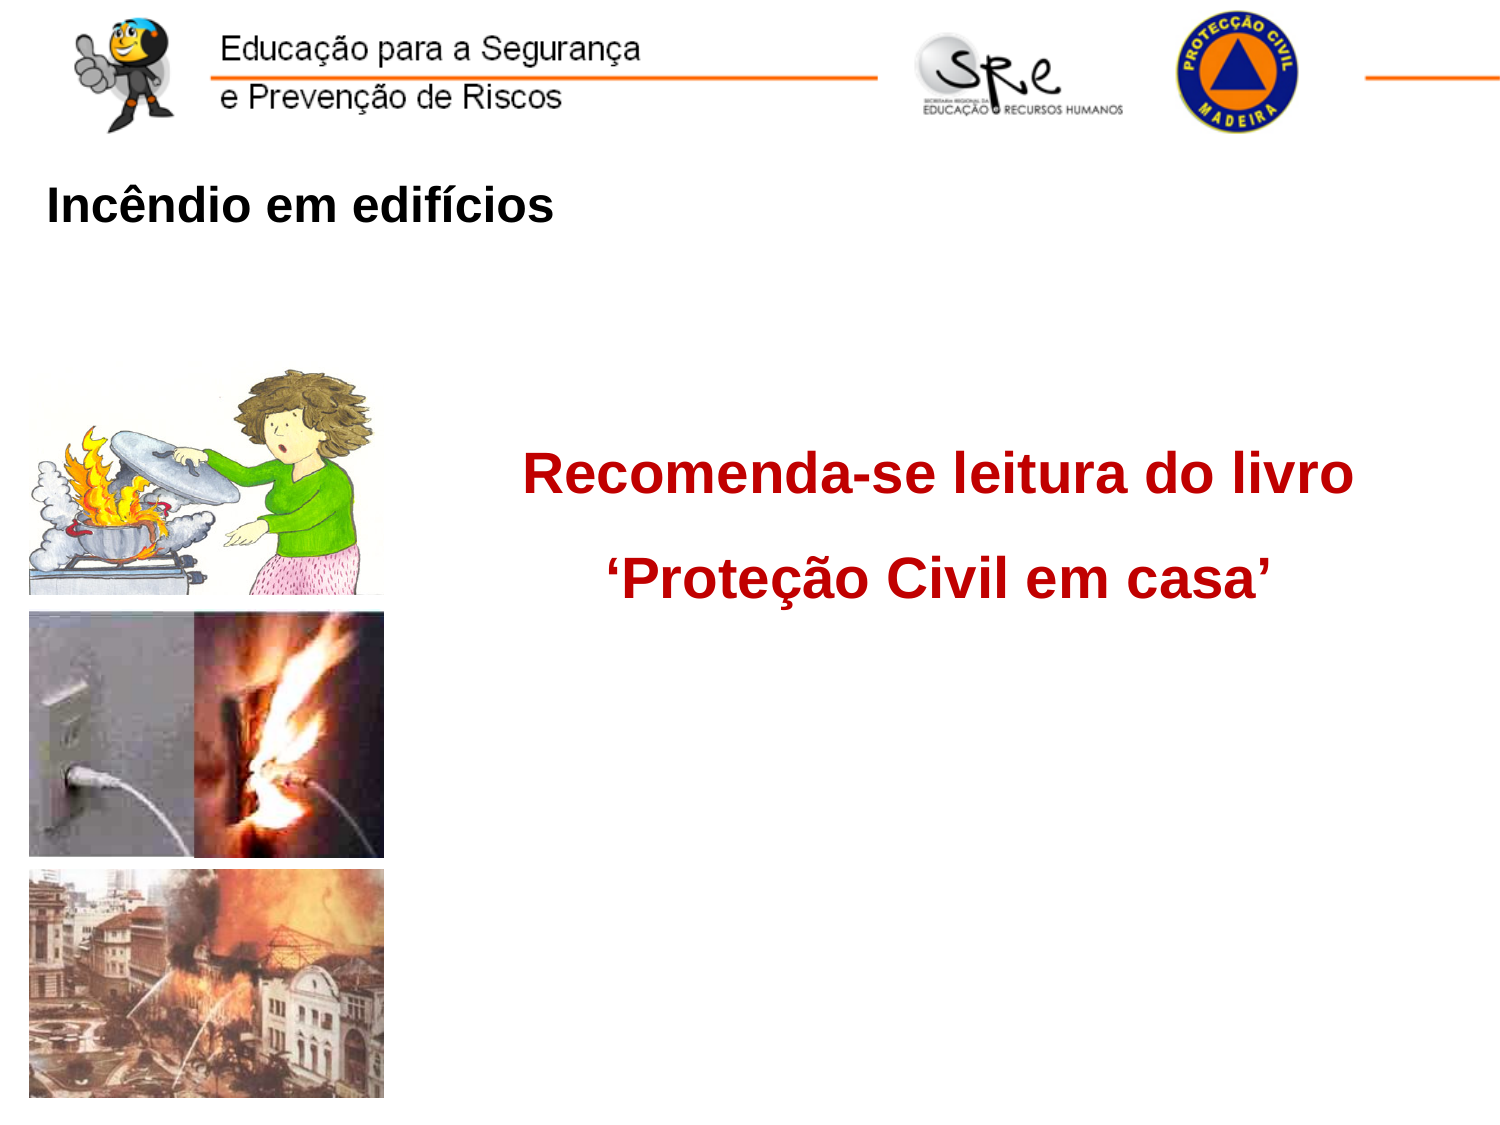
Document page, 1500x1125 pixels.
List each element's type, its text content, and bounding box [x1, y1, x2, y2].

picture [0, 0, 1500, 1125]
text_box Recomenda-se leitura do livro ‘Proteção Civil em casa’ [407, 392, 1471, 618]
text_box Incêndio em edifícios [31, 165, 571, 240]
